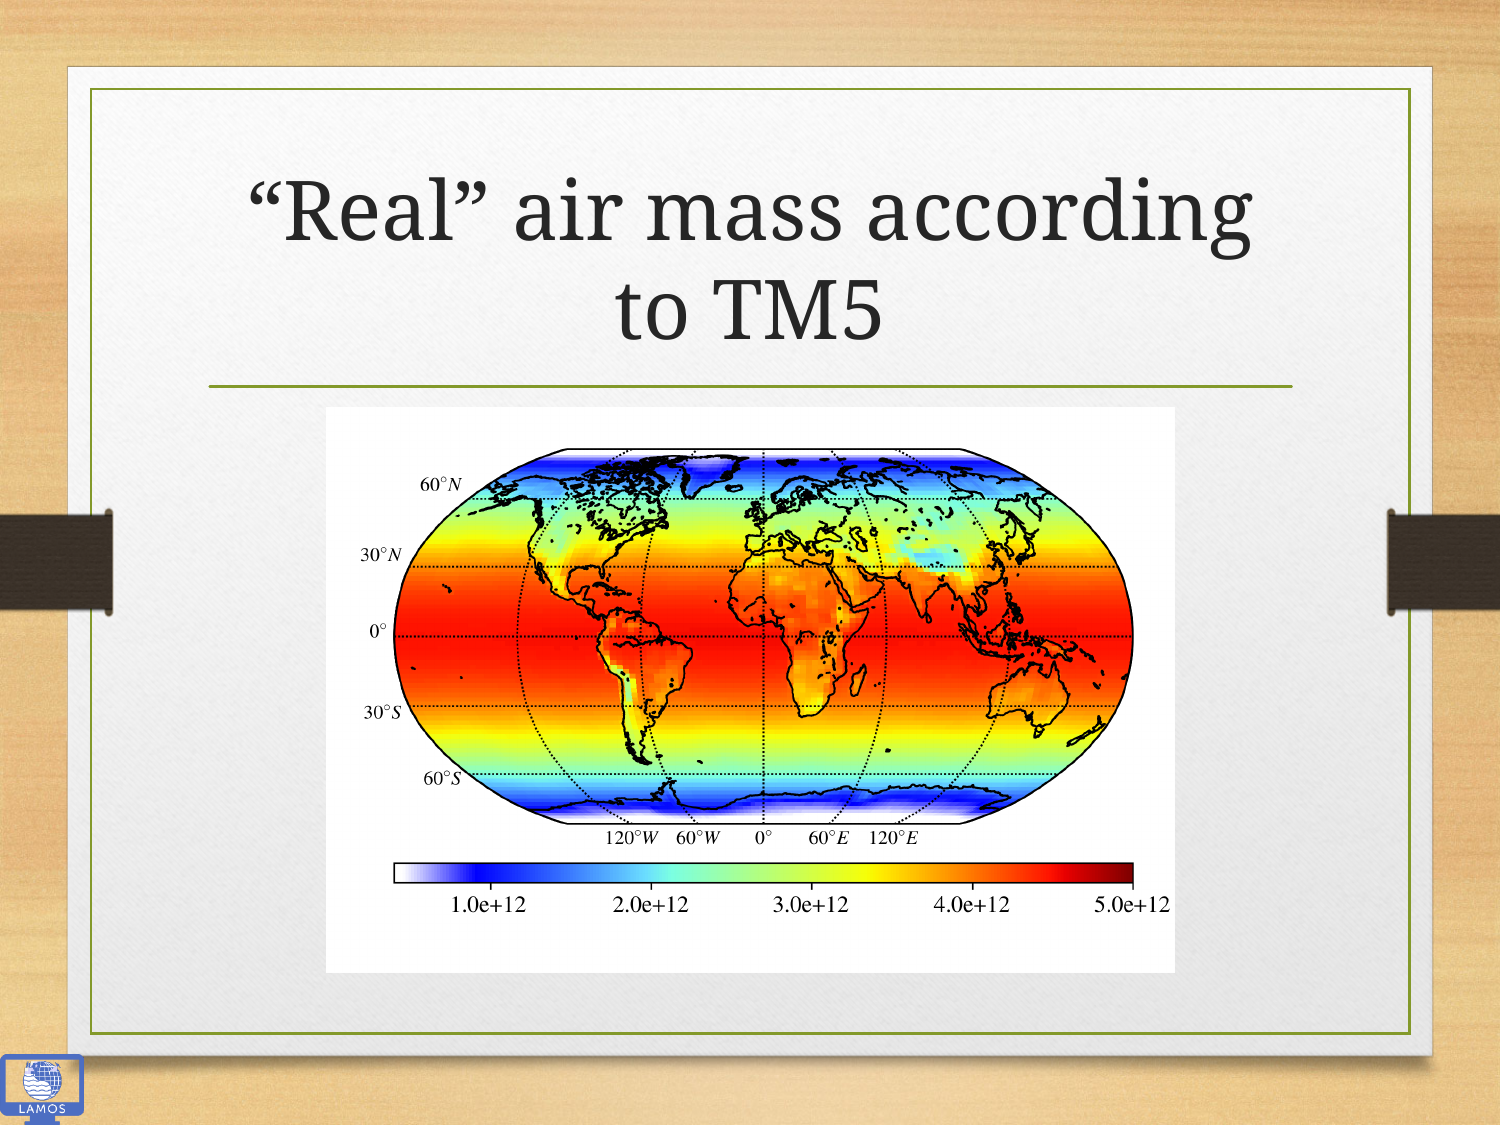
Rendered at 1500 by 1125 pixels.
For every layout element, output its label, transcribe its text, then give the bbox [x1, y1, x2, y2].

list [326, 407, 1175, 973]
picture [0, 0, 1500, 1125]
title “Real” air mass according to TM5 [193, 150, 1309, 365]
